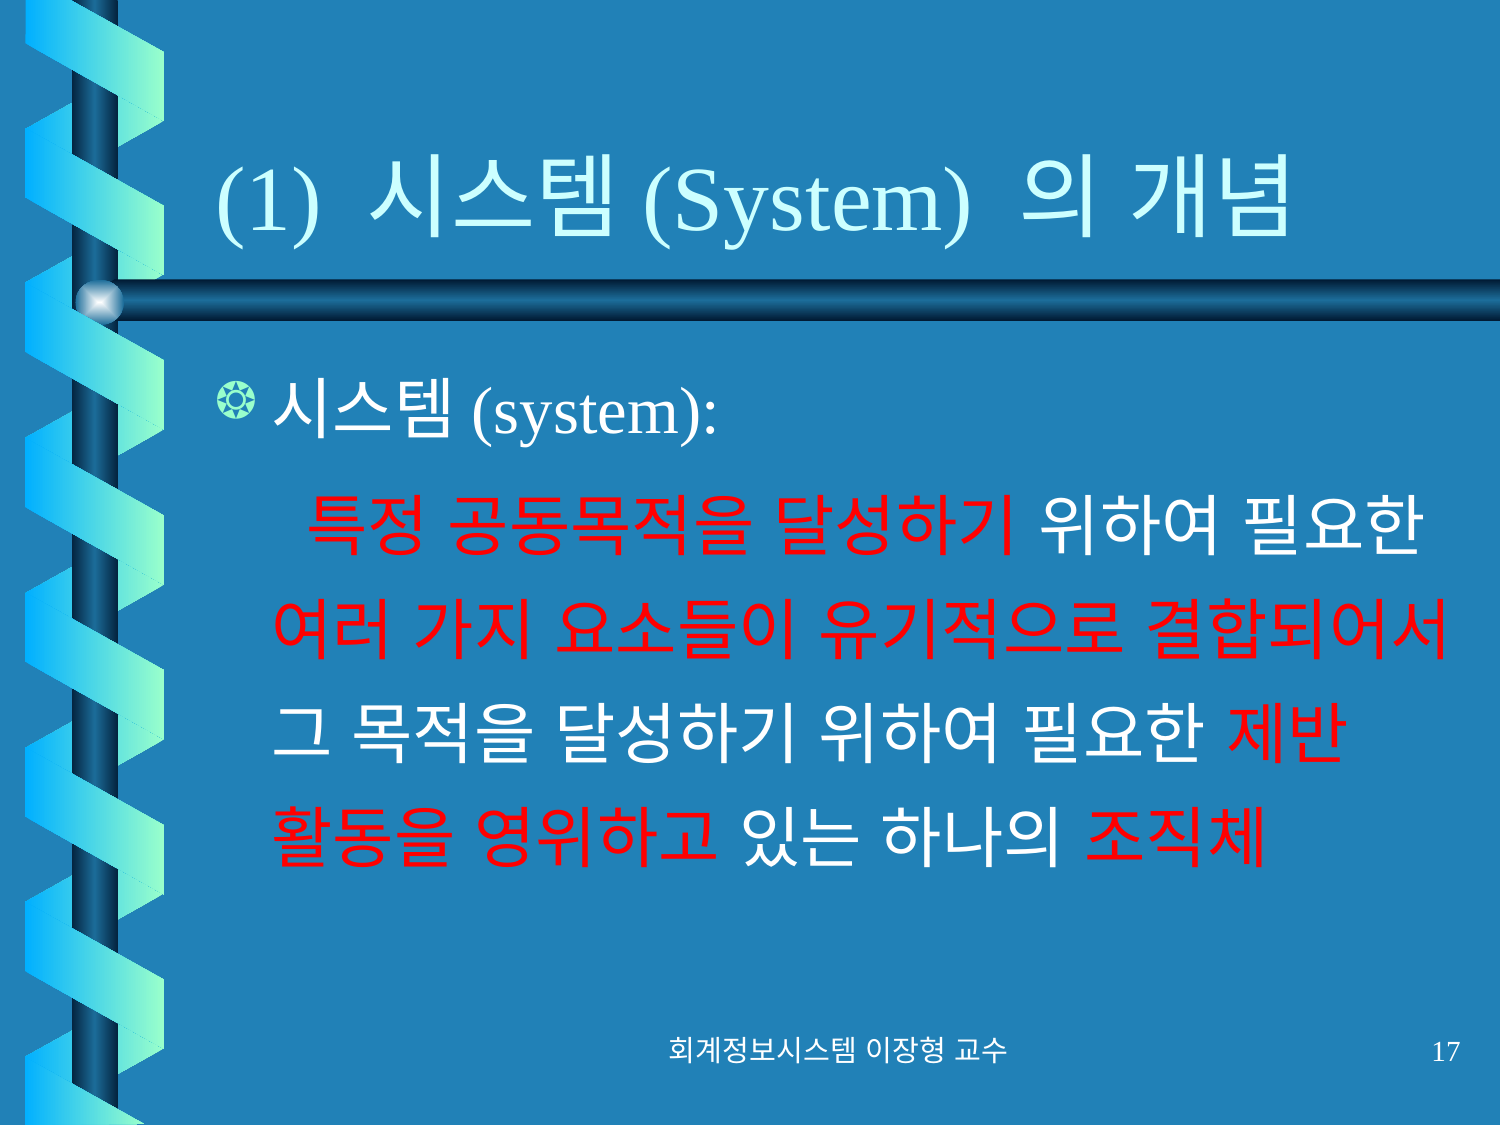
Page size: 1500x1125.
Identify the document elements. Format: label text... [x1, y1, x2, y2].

slide_number 17 [1163, 1024, 1477, 1101]
title (1) 시스템(System) 의 개념 [199, 68, 1476, 257]
footer 회계정보시스템 이장형 교수 [600, 1024, 1077, 1101]
list 시스템(system): 특정 공동목적을 달성하기 위하여 필요한 여러 가지 요소들이 유기적으로 결합되어서 그 목적을 달성하기 위하여 필요한 제반 활동을 영위하고 있는 하나의 조직체 [199, 335, 1476, 1011]
